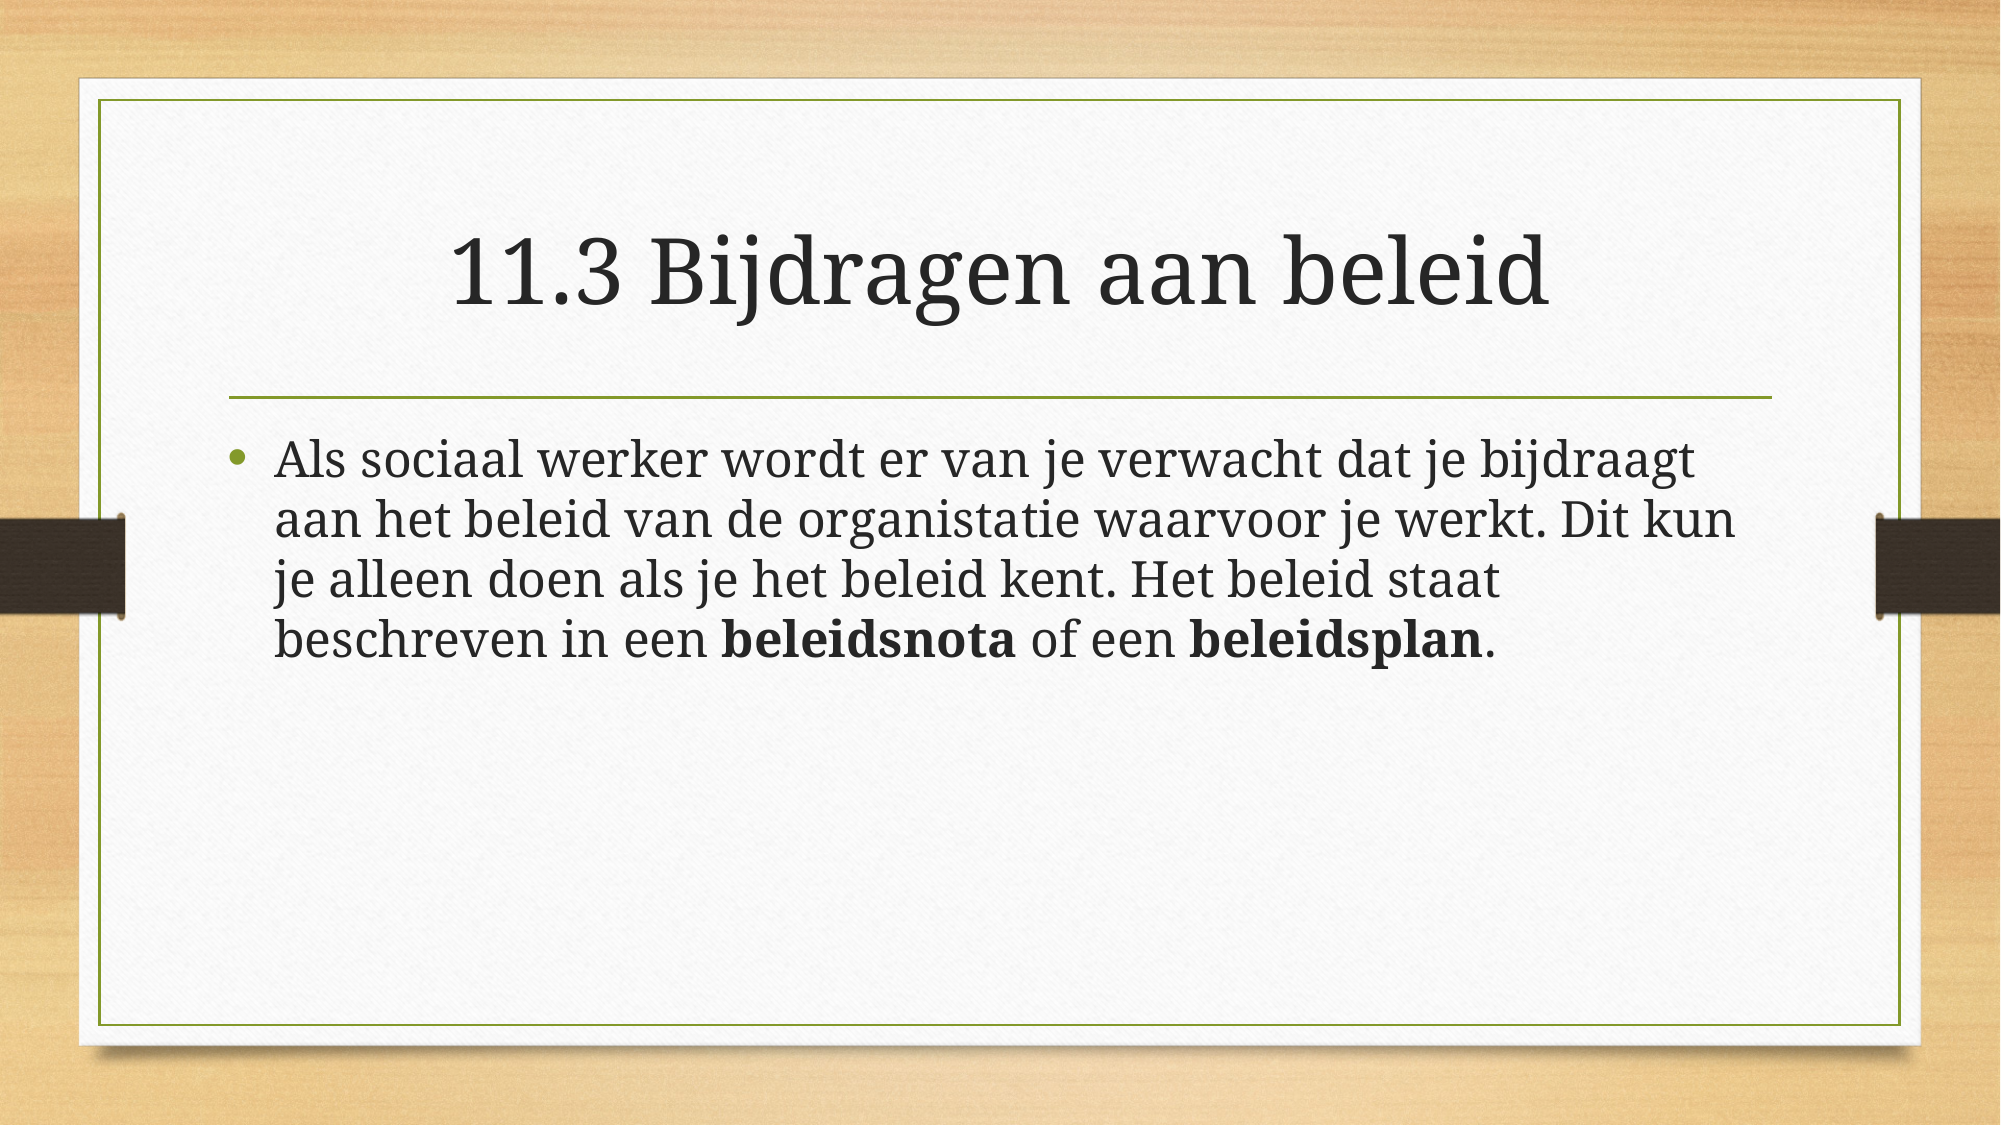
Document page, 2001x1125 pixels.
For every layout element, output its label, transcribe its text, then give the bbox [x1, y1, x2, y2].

list Als sociaal werker wordt er van je verwacht dat je bijdraagt aan het beleid van de organistatie waarvoor je werkt. Dit kun je alleen doen als je het beleid kent. Het beleid staat beschreven in een beleidsnota of een beleidsplan. [212, 419, 1788, 964]
picture [0, 0, 2001, 1125]
title 11.3 Bijdragen aan beleid [212, 161, 1788, 375]
